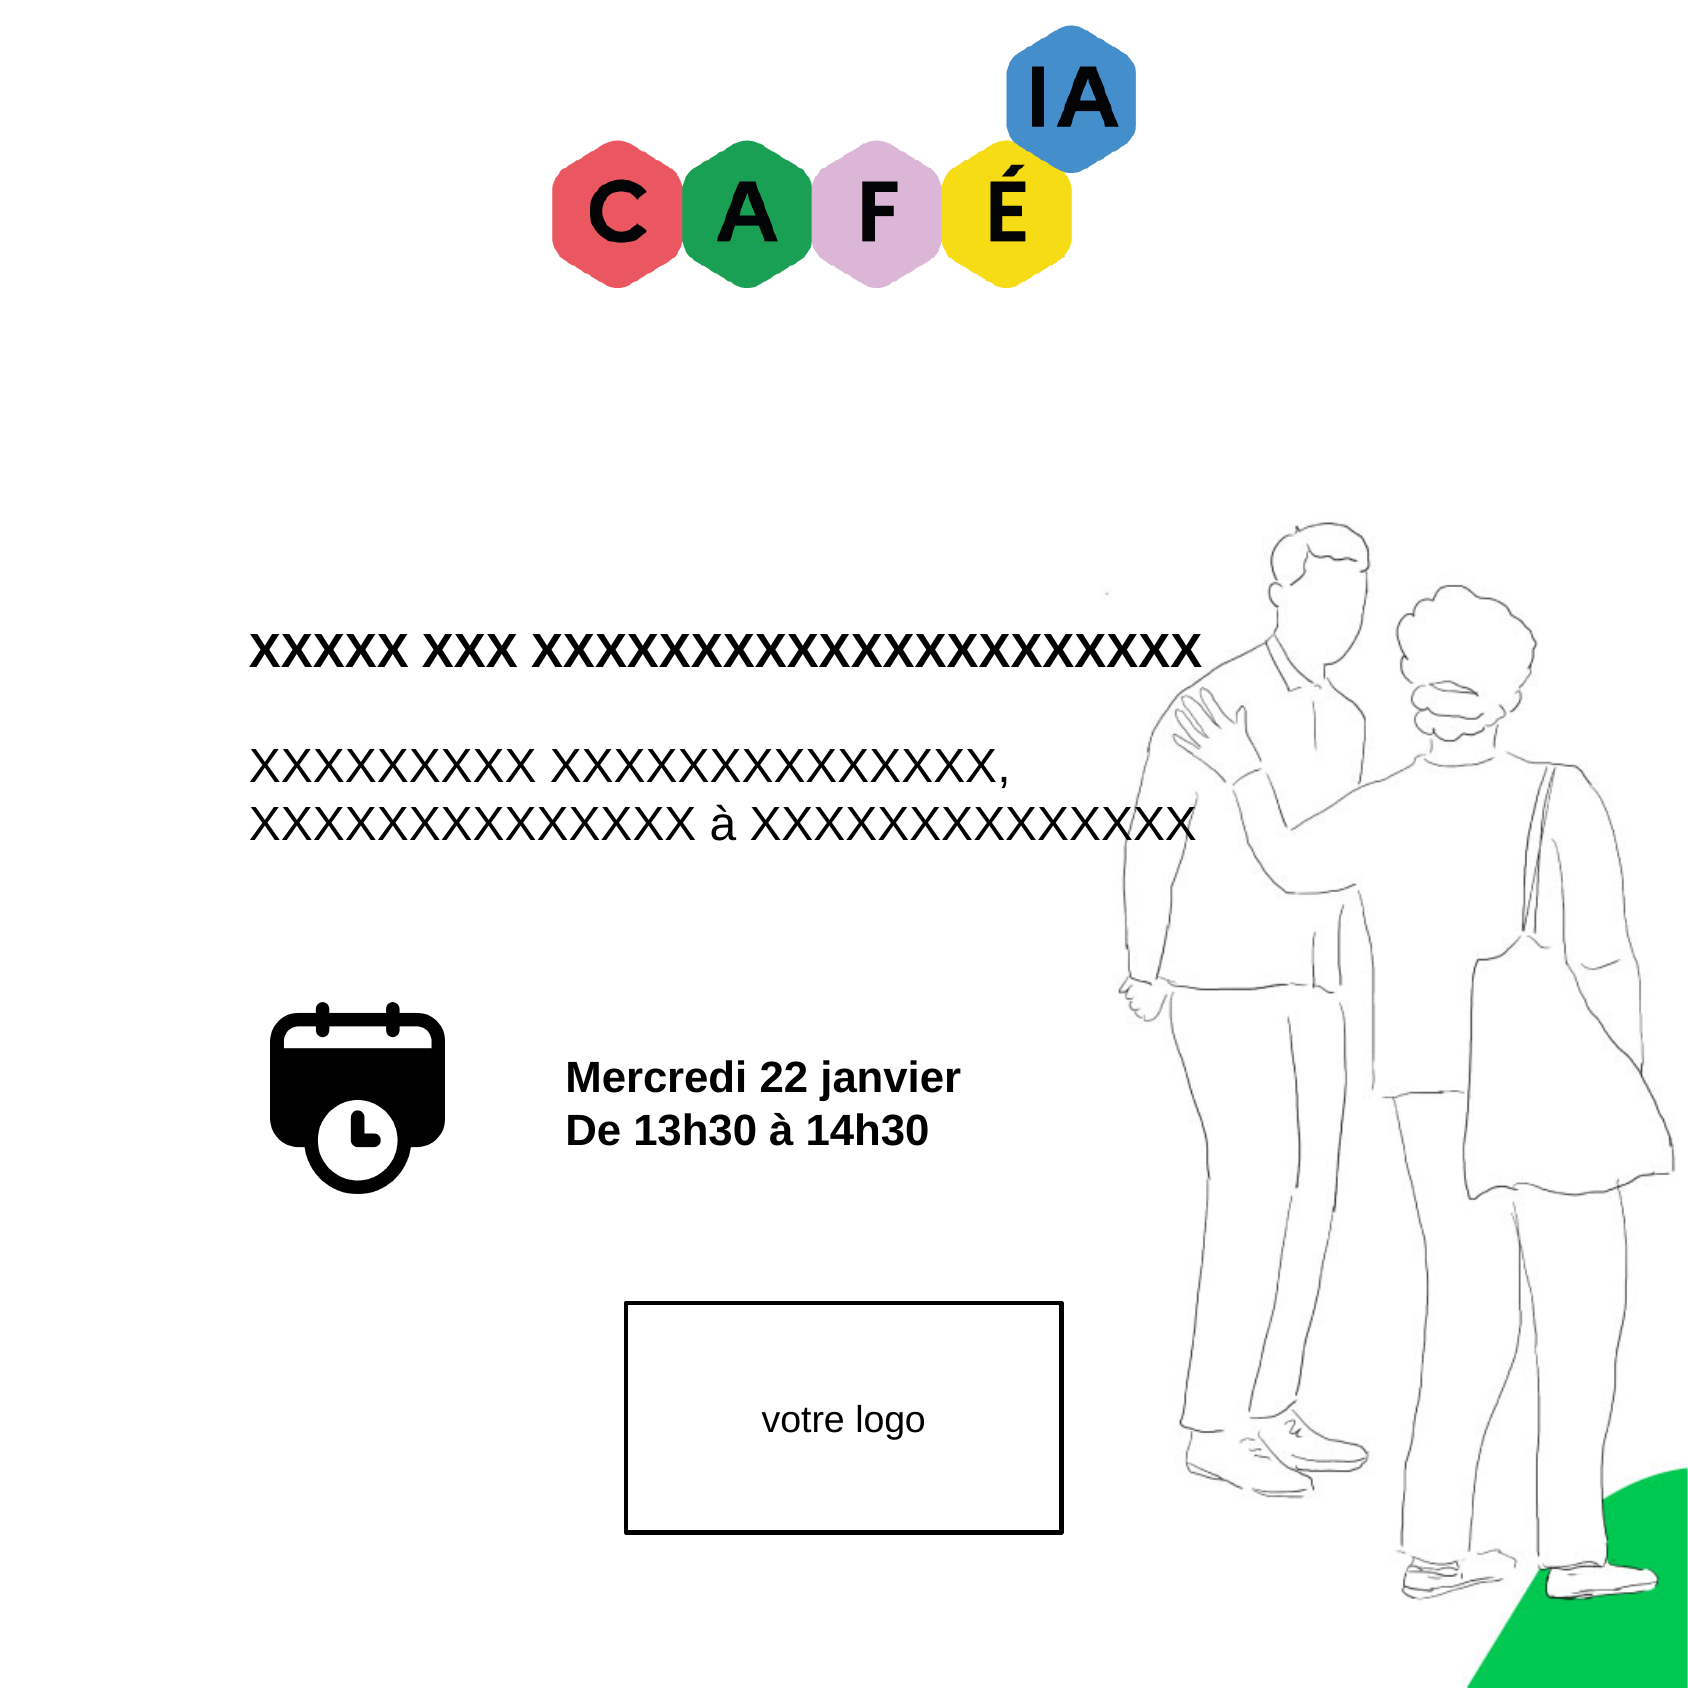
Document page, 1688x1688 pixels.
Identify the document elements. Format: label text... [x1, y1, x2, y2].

picture [0, 0, 1688, 1688]
text_box XXXXX XXX XXXXXXXXXXXXXXXXXXXXX XXXXXXXXX XXXXXXXXXXXXXX, XXXXXXXXXXXXXX à XXXXXXXXXXXXXX [234, 604, 1571, 1013]
text_box votre logo [626, 1302, 1062, 1533]
text_box Mercredi 22 janvier De 13h30 à 14h30 [550, 1033, 1465, 1162]
